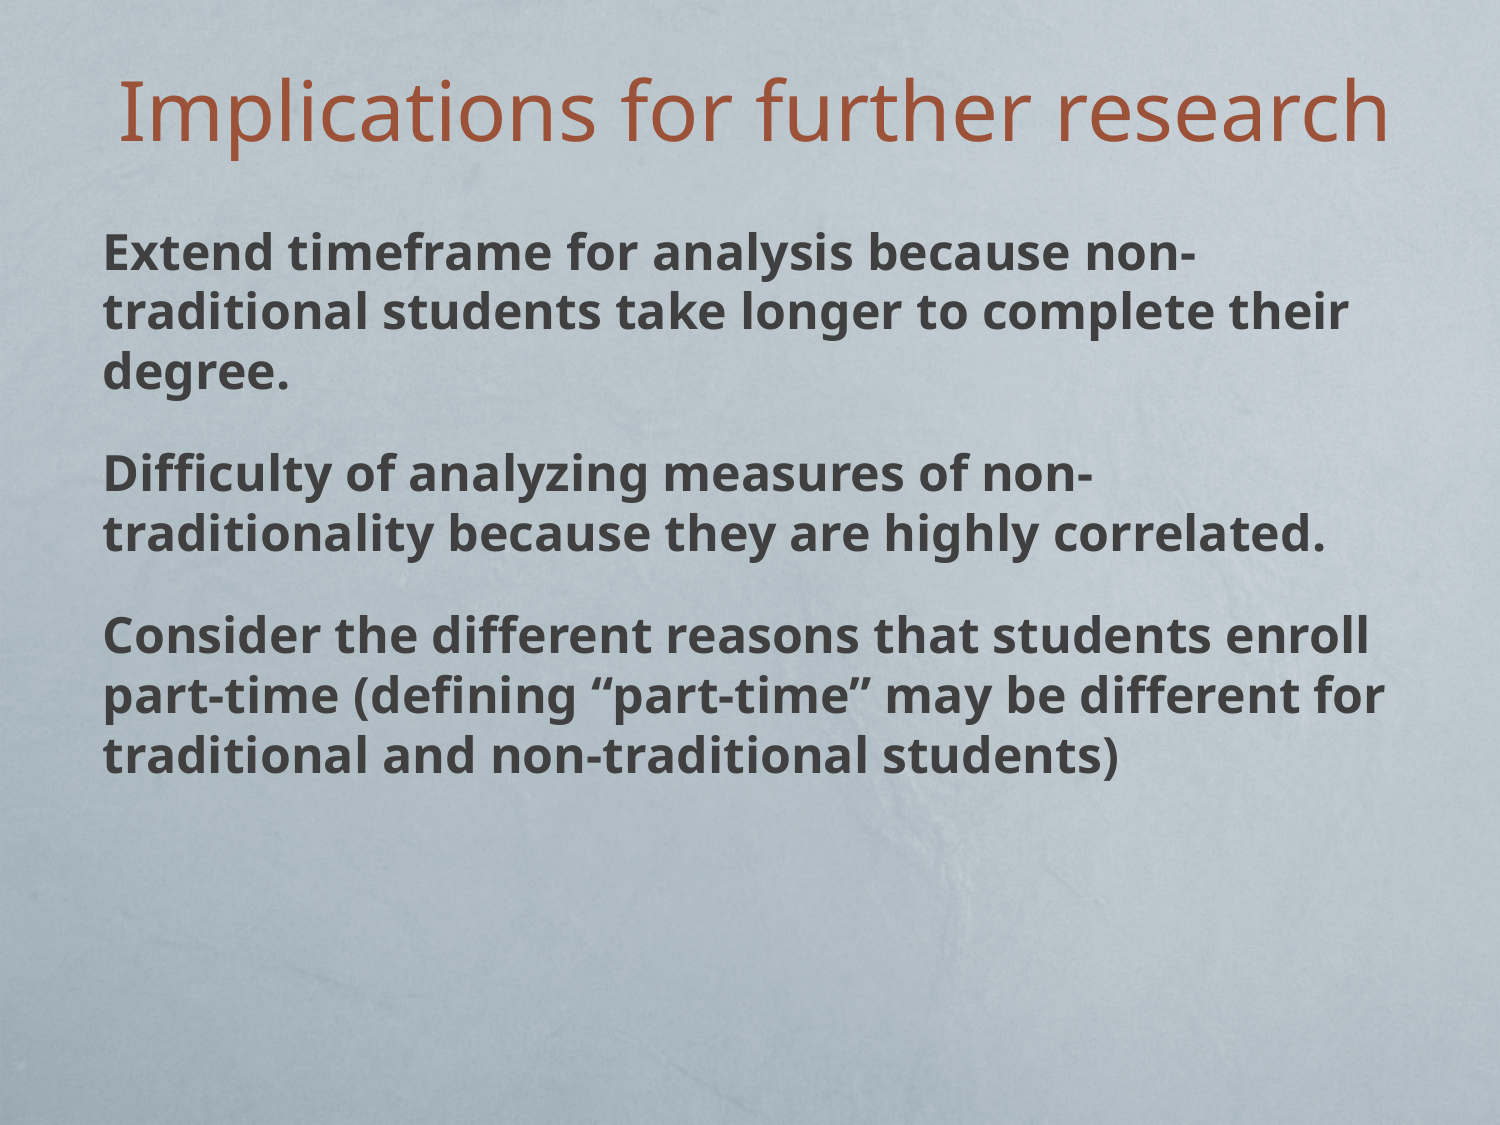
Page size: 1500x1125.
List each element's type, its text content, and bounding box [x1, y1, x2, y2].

title Implications for further research [87, 37, 1424, 167]
list Extend timeframe for analysis because non-traditional students take longer to complete their degree. Difficulty of analyzing measures of non-traditionality because they are highly correlated. Consider the different reasons that students enroll part-time (defining “part-time” may be different for traditional and non-traditional students) [87, 212, 1424, 929]
